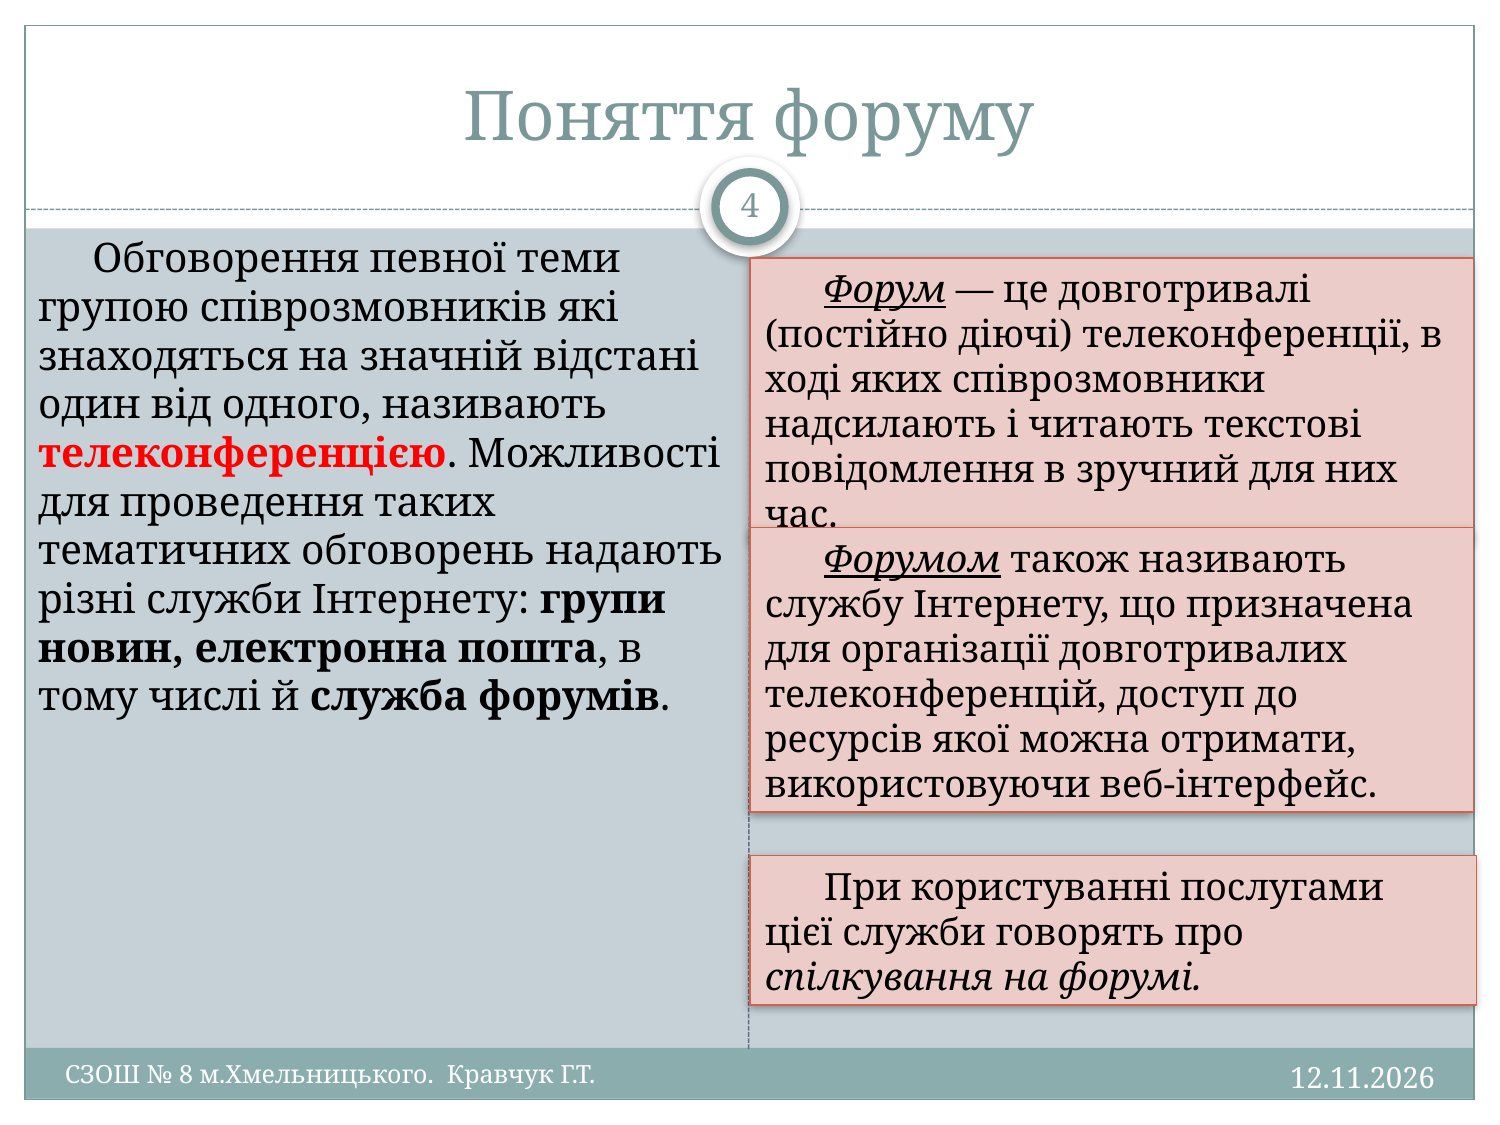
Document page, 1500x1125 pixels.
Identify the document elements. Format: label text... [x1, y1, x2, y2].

list Обговорення певної теми групою співрозмовників які знаходяться на значній відстані один від одного, називають телеконференцією. Можливості для проведення таких тематичних обговорень надають різні служби Інтернету: групи новин, електронна пошта, в тому числі й служба форумів. [23, 224, 739, 774]
slide_number 4 [712, 170, 788, 243]
text_box Форум — це довготривалі (постійно діючі) телеконференції, в ході яких співрозмовники надсилають і читають текстові повідомлення в зручний для них час. [749, 257, 1474, 527]
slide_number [950, 1051, 1450, 1112]
text_box Форумом також називають службу Інтернету, що призначена для організації довготривалих телеконференцій, доступ до ресурсів якої можна отримати, використовуючи веб-інтерфейс. [749, 527, 1474, 813]
text_box При користуванні послугами цієї служби говорять про спілкування на форумі. [749, 855, 1477, 1006]
footer СЗОШ № 8 м.Хмельницького. Кравчук Г.Т. [50, 1051, 638, 1112]
title Поняття форуму [49, 37, 1450, 162]
